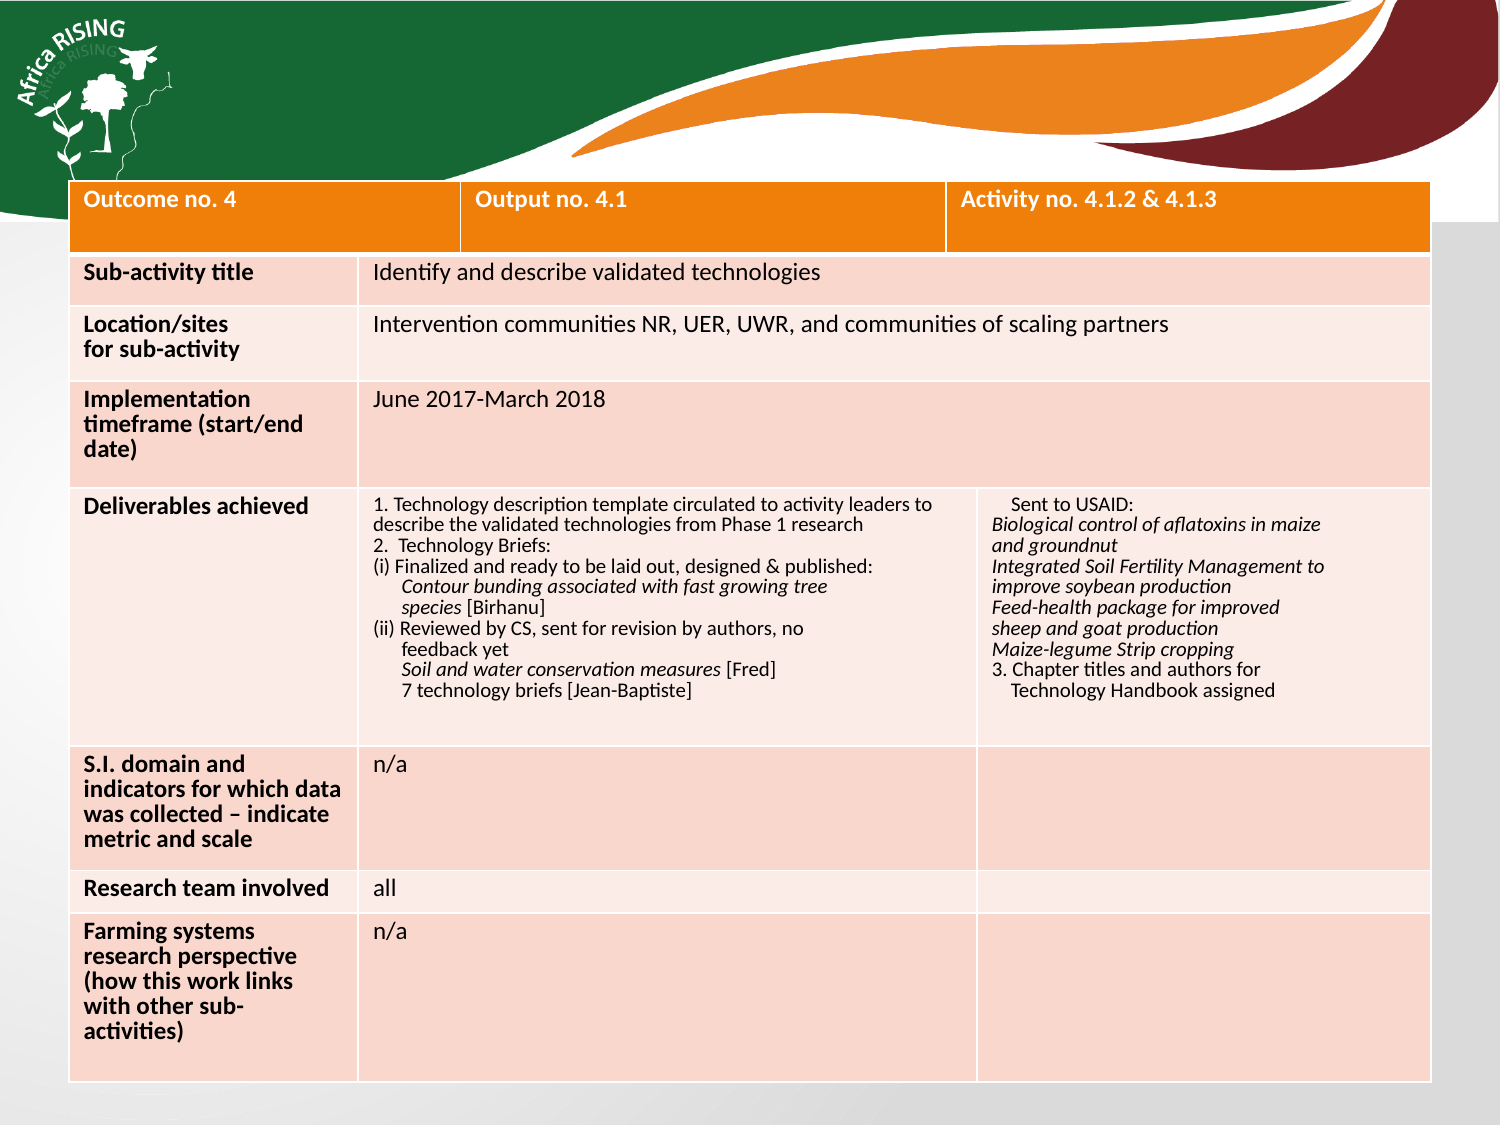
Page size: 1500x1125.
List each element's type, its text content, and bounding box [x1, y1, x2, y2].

table_cell June 2017-March 2018 [359, 382, 1430, 487]
table_header Activity no. 4.1.2 & 4.1.3 [947, 182, 1430, 252]
table_cell all [359, 871, 976, 912]
table_cell Intervention communities NR, UER, UWR, and communities of scaling partners [359, 307, 1430, 380]
table_cell Research team involved [70, 871, 357, 912]
picture [0, 0, 1499, 222]
table_cell Implementation timeframe (start/end date) [70, 382, 357, 487]
table_cell Identify and describe validated technologies [359, 257, 1430, 305]
table_header Output no. 4.1 [461, 182, 945, 252]
table_cell [978, 871, 1430, 912]
table_cell n/a [359, 747, 976, 870]
table_cell Deliverables achieved [70, 489, 357, 745]
table_cell Sub-activity title [70, 257, 357, 305]
table_cell Location/sites for sub-activity [70, 307, 357, 380]
table_cell [978, 747, 1430, 870]
table_cell n/a [359, 914, 976, 1081]
table_cell Farming systems research perspective (how this work links with other sub-activities) [70, 914, 357, 1081]
table_cell Sent to USAID: Biological control of aflatoxins in maize and groundnut Integrated Soil Fertility Management to improve soybean production Feed-health package for improved sheep and goat production Maize-legume Strip cropping 3. Chapter titles and authors for Technology Handbook assigned [978, 489, 1430, 745]
table_header Outcome no. 4 [70, 182, 460, 252]
table_cell S.I. domain and indicators for which data was collected – indicate metric and scale [70, 747, 357, 870]
table_cell 1. Technology description template circulated to activity leaders to describe the validated technologies from Phase 1 research 2. Technology Briefs: (i) Finalized and ready to be laid out, designed & published: Contour bunding associated with fast growing tree species [Birhanu] (ii) Reviewed by CS, sent for revision by authors, no feedback yet Soil and water conservation measures [Fred] 7 technology briefs [Jean-Baptiste] [359, 489, 976, 745]
table_cell [978, 914, 1430, 1081]
